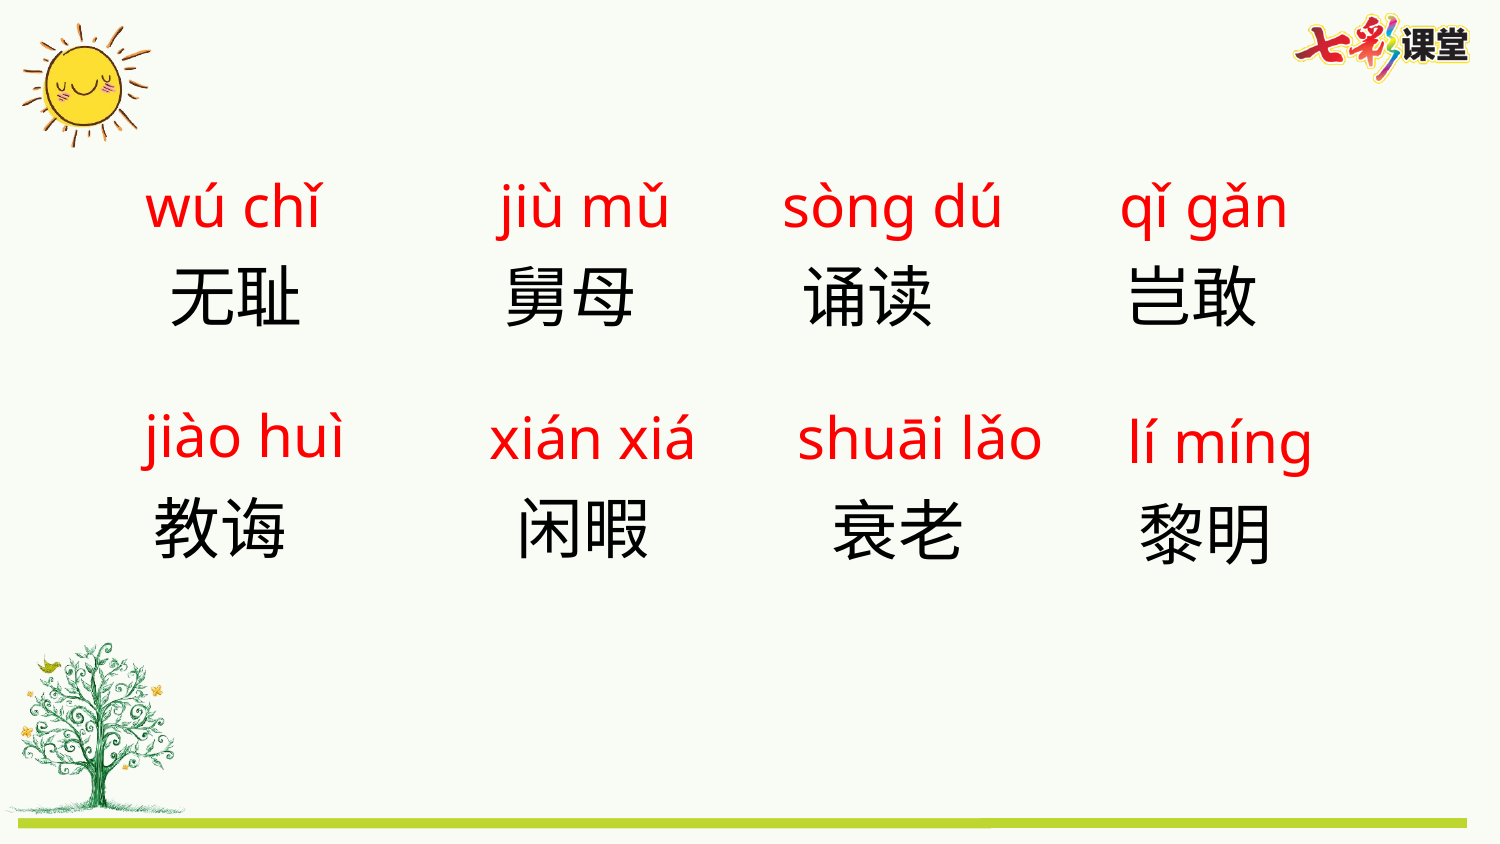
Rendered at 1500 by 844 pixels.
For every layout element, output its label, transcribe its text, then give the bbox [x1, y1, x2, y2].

text_box 诵读 [786, 247, 1007, 343]
text_box 闲暇 [501, 479, 669, 574]
text_box wú chǐ [130, 161, 419, 247]
text_box 岂敢 [1109, 247, 1329, 343]
picture [0, 608, 1467, 844]
picture [0, 0, 173, 172]
text_box shuāi lǎo [783, 393, 1151, 479]
text_box 舅母 [488, 247, 677, 343]
text_box xián xiá [474, 393, 741, 479]
text_box 无耻 [154, 247, 389, 343]
text_box 衰老 [817, 480, 984, 576]
text_box lí míng [1113, 398, 1385, 483]
text_box 教诲 [139, 479, 320, 574]
text_box jiào huì [129, 391, 391, 477]
text_box sòng dú [767, 161, 1080, 247]
text_box 黎明 [1124, 485, 1297, 581]
text_box qǐ gǎn [1104, 161, 1468, 247]
picture [1291, 9, 1472, 87]
text_box jiù mǔ [484, 161, 758, 247]
